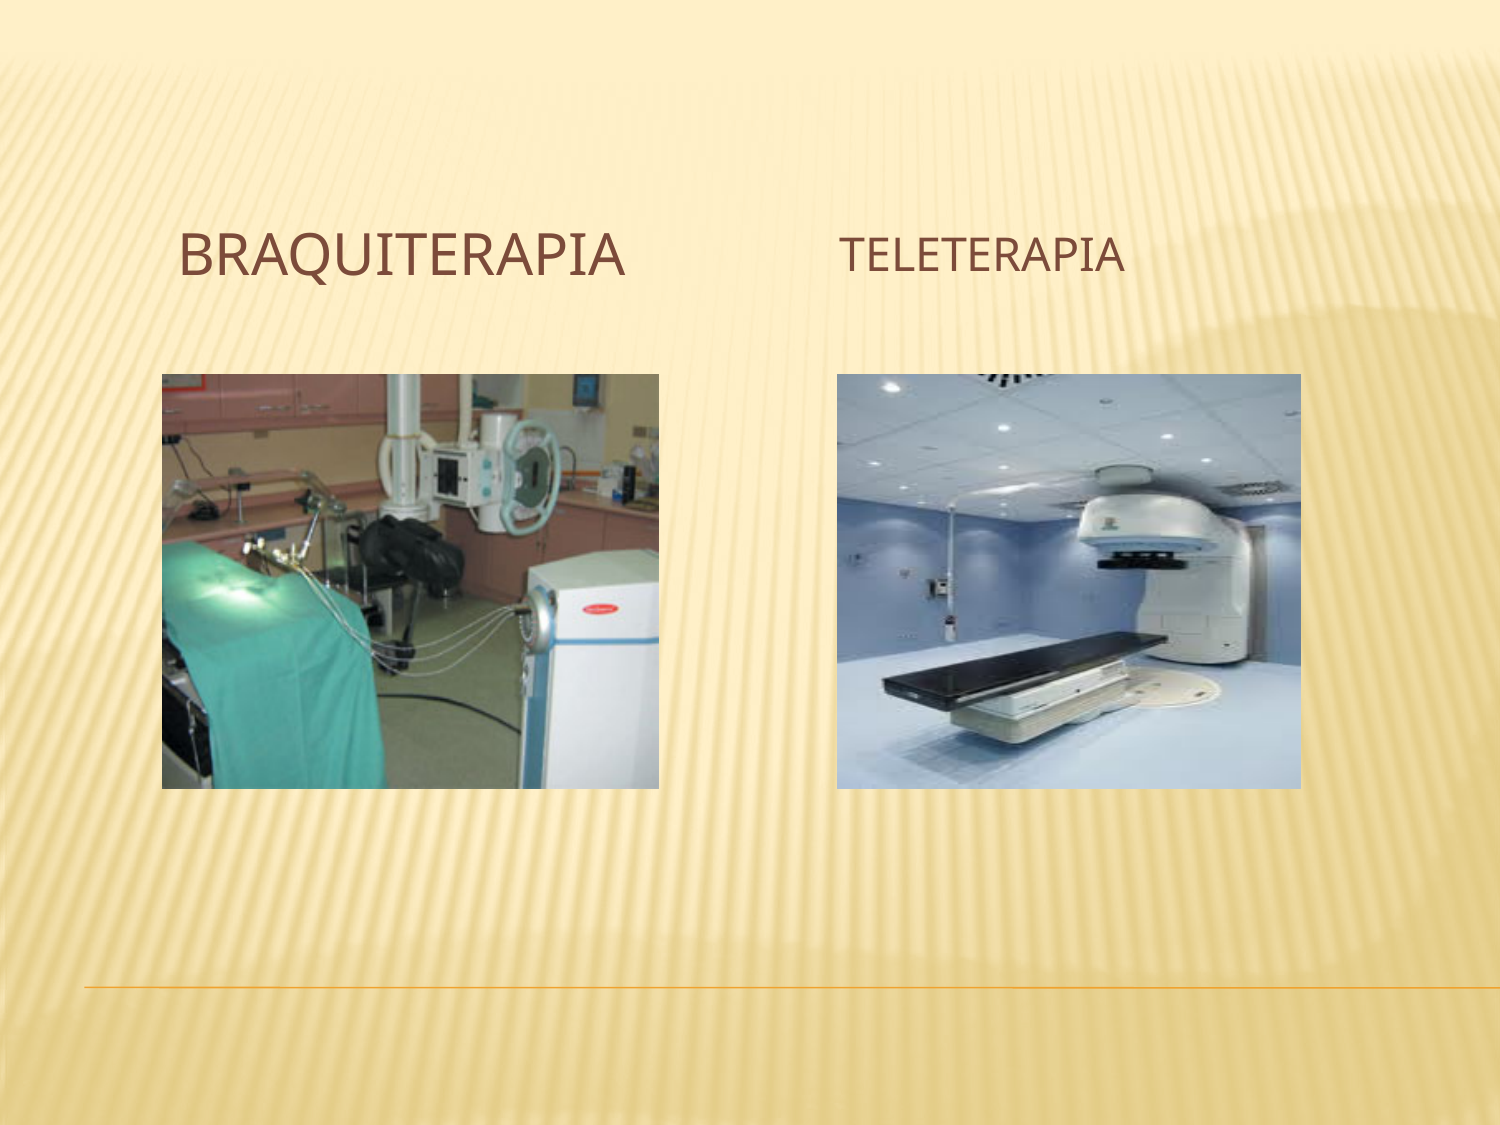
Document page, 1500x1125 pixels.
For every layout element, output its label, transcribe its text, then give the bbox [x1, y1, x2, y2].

list TELETERAPIA [825, 200, 1201, 305]
picture [162, 374, 659, 789]
list BRAQUITERAPIA [162, 200, 650, 305]
picture [837, 374, 1301, 789]
